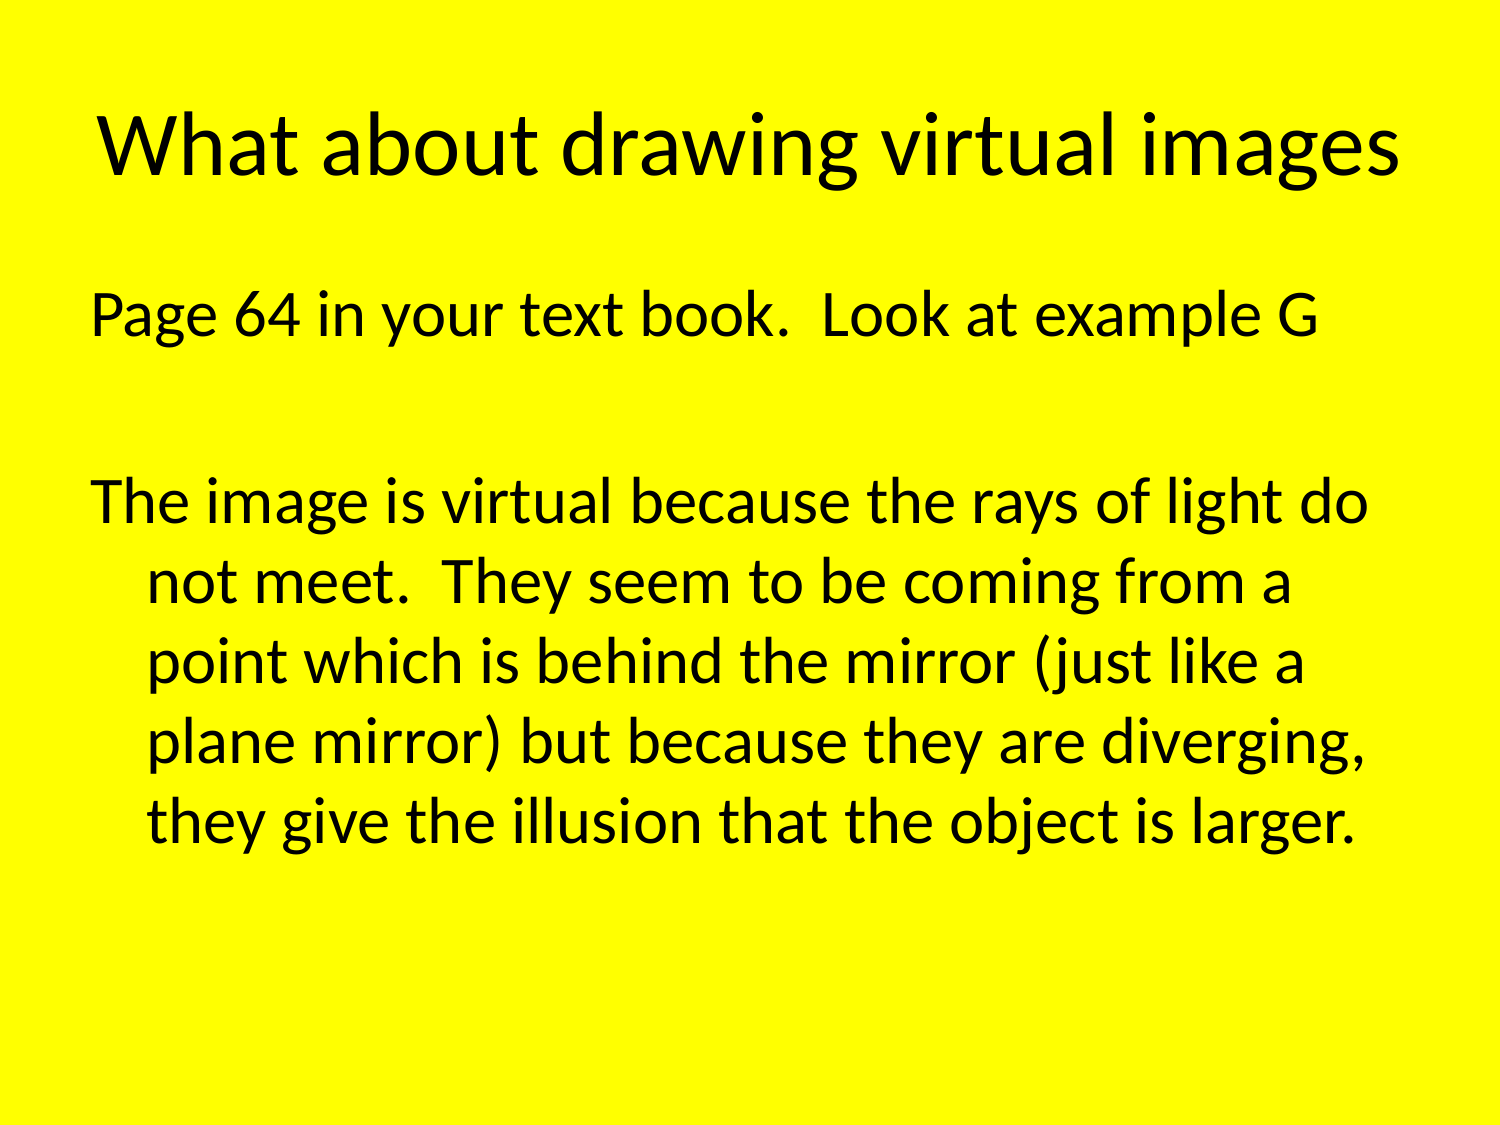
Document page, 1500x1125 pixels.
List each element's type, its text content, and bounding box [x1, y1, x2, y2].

title What about drawing virtual images [75, 45, 1425, 233]
list Page 64 in your text book. Look at example G The image is virtual because the rays of light do not meet. They seem to be coming from a point which is behind the mirror (just like a plane mirror) but because they are diverging, they give the illusion that the object is larger. [75, 262, 1425, 1005]
